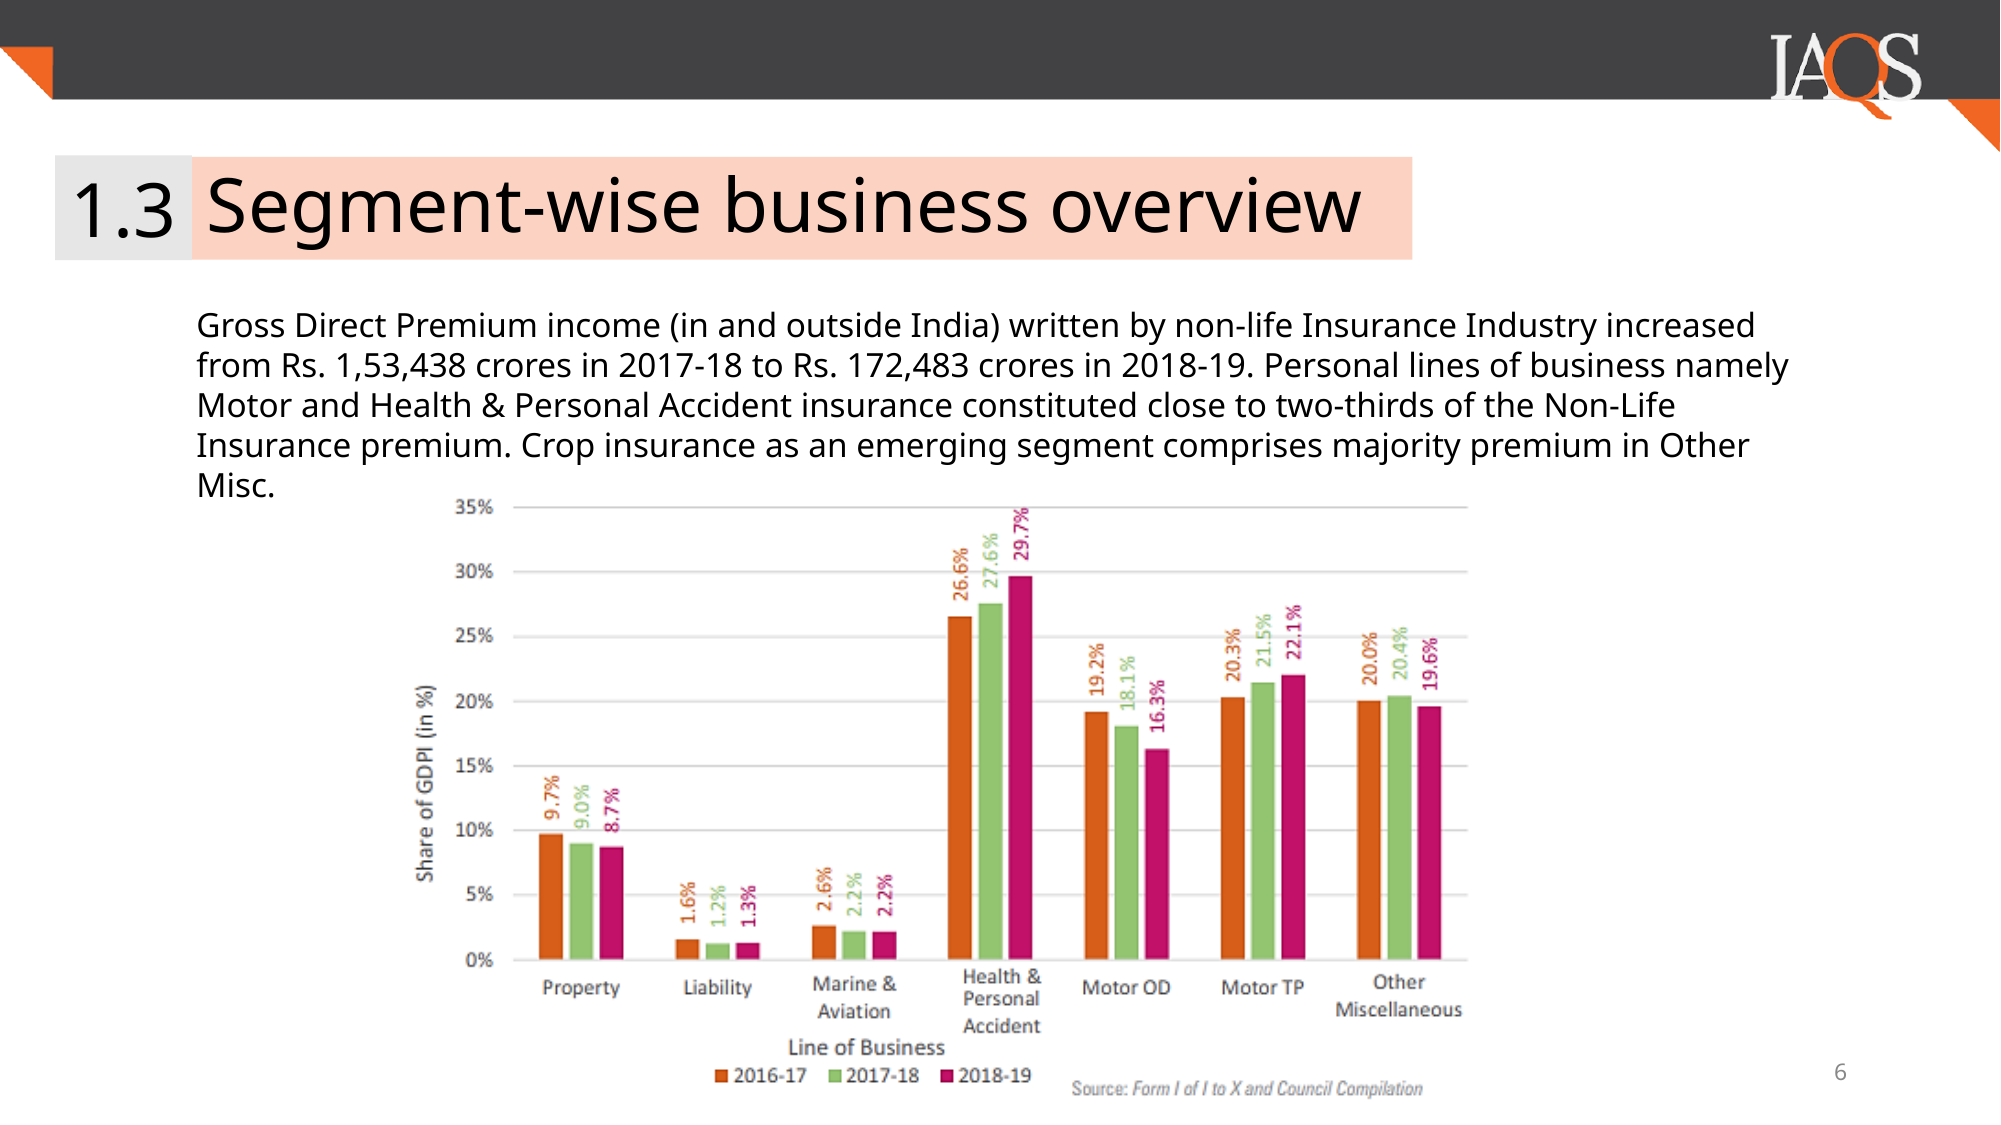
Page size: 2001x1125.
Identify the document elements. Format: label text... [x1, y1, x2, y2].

text_box 1.3 [55, 155, 192, 261]
picture [0, 0, 2000, 152]
text_box Gross Direct Premium income (in and outside India) written by non-life Insurance Industry increased from Rs. 1,53,438 crores in 2017-18 to Rs. 172,483 crores in 2018-19. Personal lines of business namely Motor and Health & Personal Accident insurance constituted close to two-thirds of the Non-Life Insurance premium. Crop insurance as an emerging segment comprises majority premium in Other Misc. [181, 296, 1852, 512]
slide_number ‹#› [1526, 1042, 1863, 1103]
title Segment-wise business overview [192, 156, 1413, 260]
picture [369, 472, 1522, 1103]
